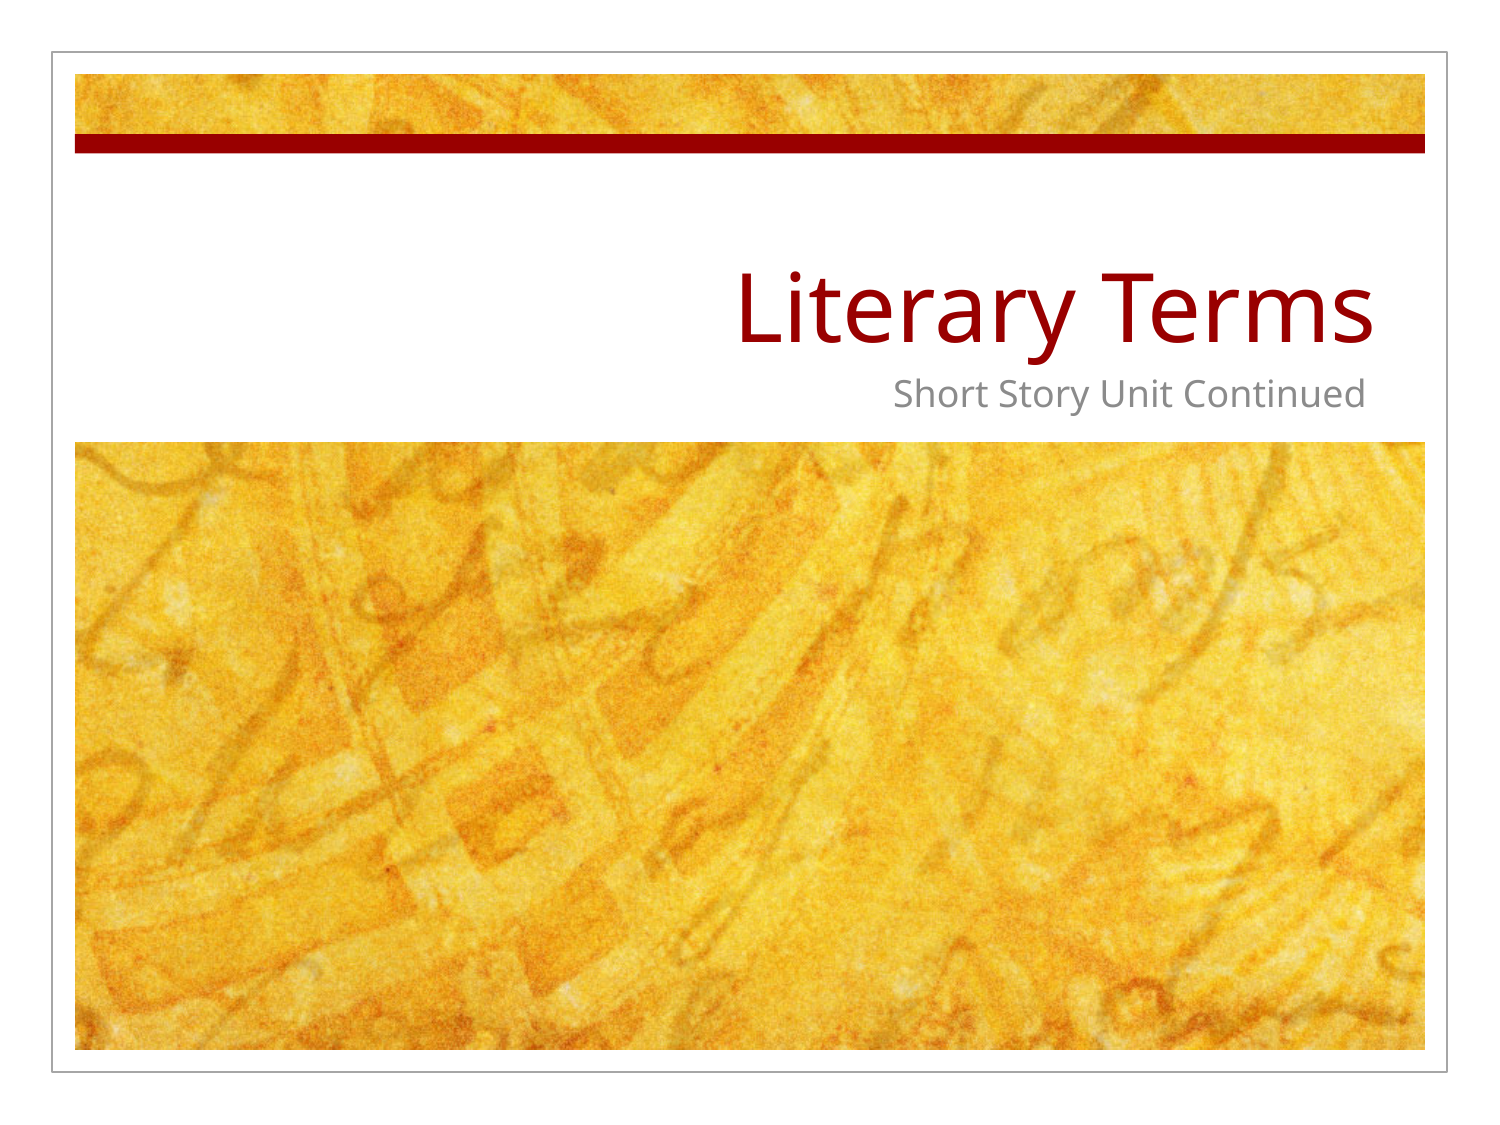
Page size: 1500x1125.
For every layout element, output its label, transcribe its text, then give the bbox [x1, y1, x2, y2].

subtitle Short Story Unit Continued [112, 362, 1392, 439]
picture [75, 442, 1425, 1050]
title Literary Terms [112, 158, 1392, 362]
picture [75, 74, 1425, 134]
